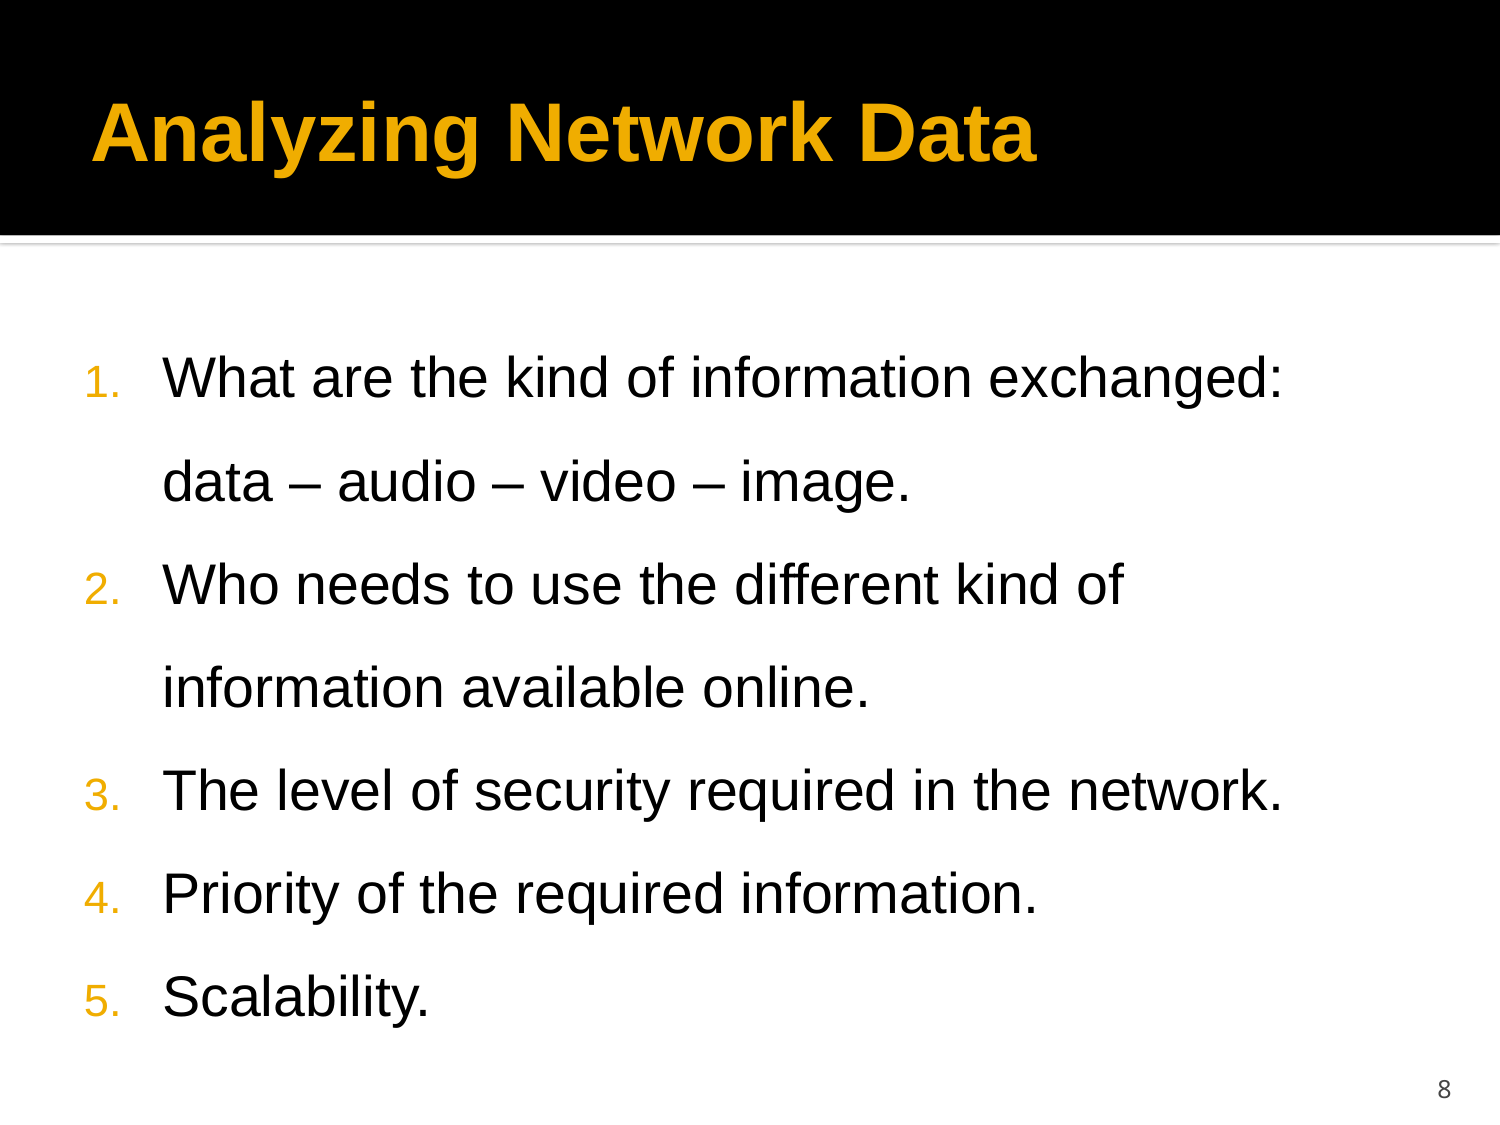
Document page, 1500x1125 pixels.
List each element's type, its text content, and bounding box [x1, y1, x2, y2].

list What are the kind of information exchanged: data – audio – video – image. Who needs to use the different kind of information available online. The level of security required in the network. Priority of the required information. Scalability. [75, 291, 1425, 1050]
title Analyzing Network Data [75, 25, 1425, 231]
slide_number 8 [1345, 1062, 1467, 1108]
